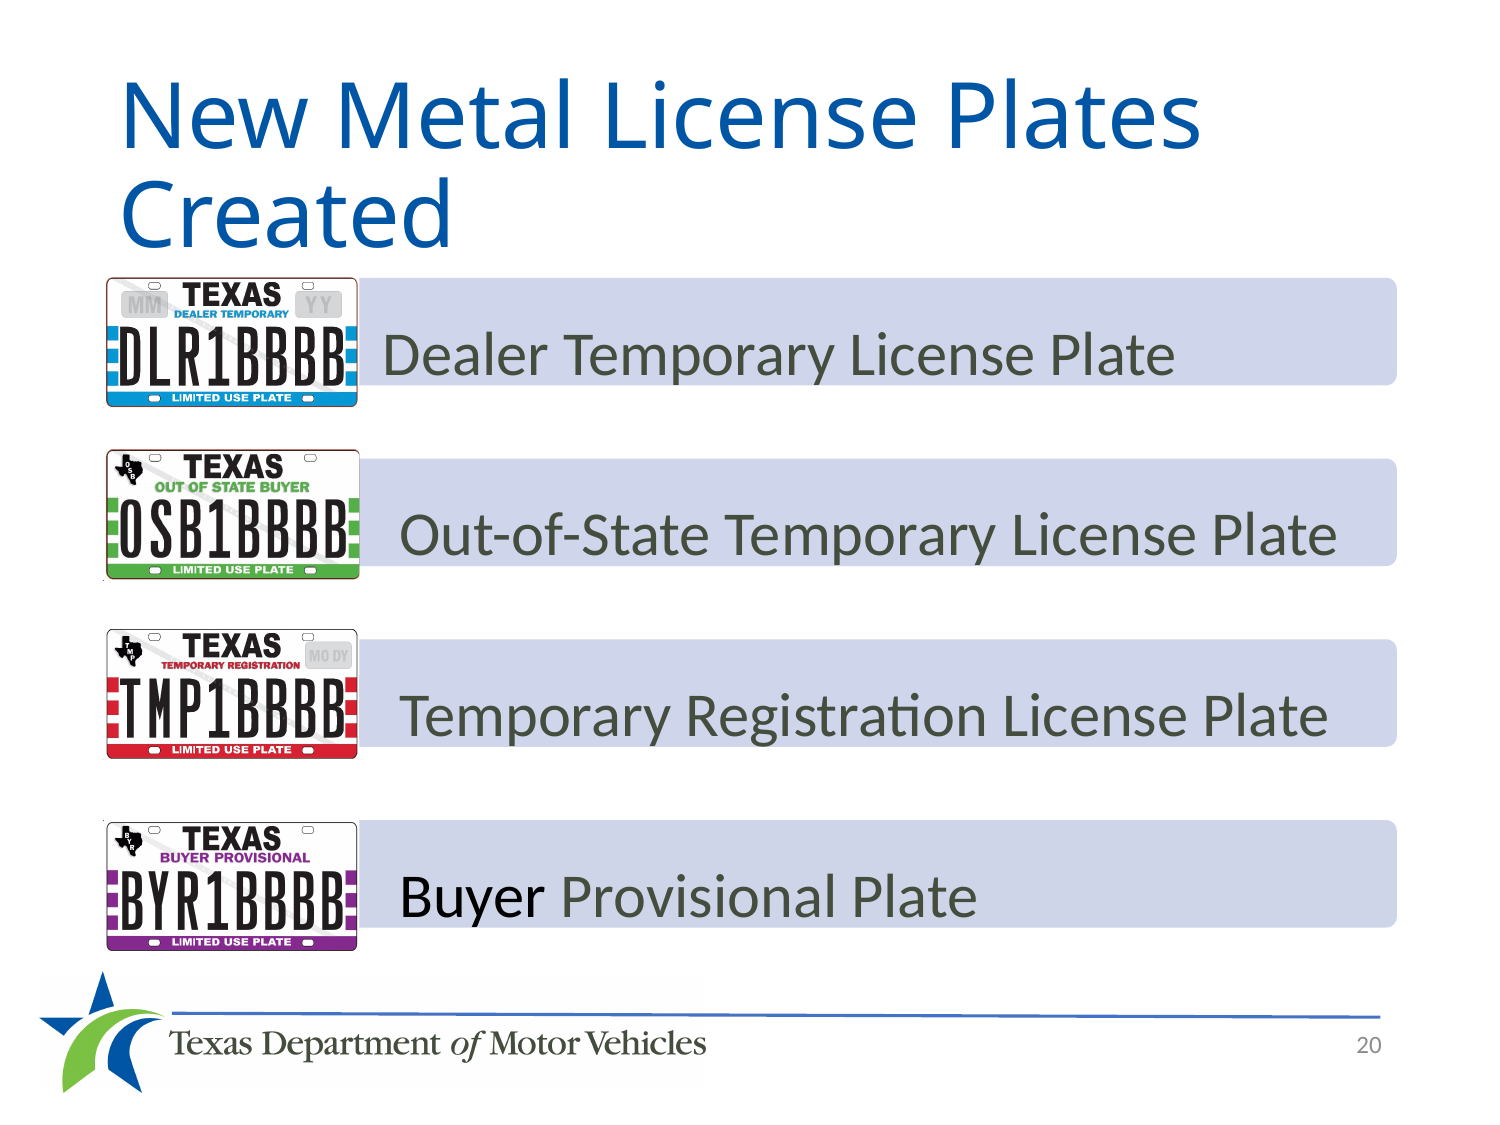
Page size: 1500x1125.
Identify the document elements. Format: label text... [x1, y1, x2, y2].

picture [103, 449, 360, 581]
picture [103, 820, 360, 952]
picture [103, 277, 360, 408]
title New Metal License Plates Created [103, 59, 1397, 277]
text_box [103, 277, 1397, 965]
slide_number 20 [1059, 1013, 1397, 1074]
picture [39, 971, 706, 1093]
picture [103, 628, 360, 760]
